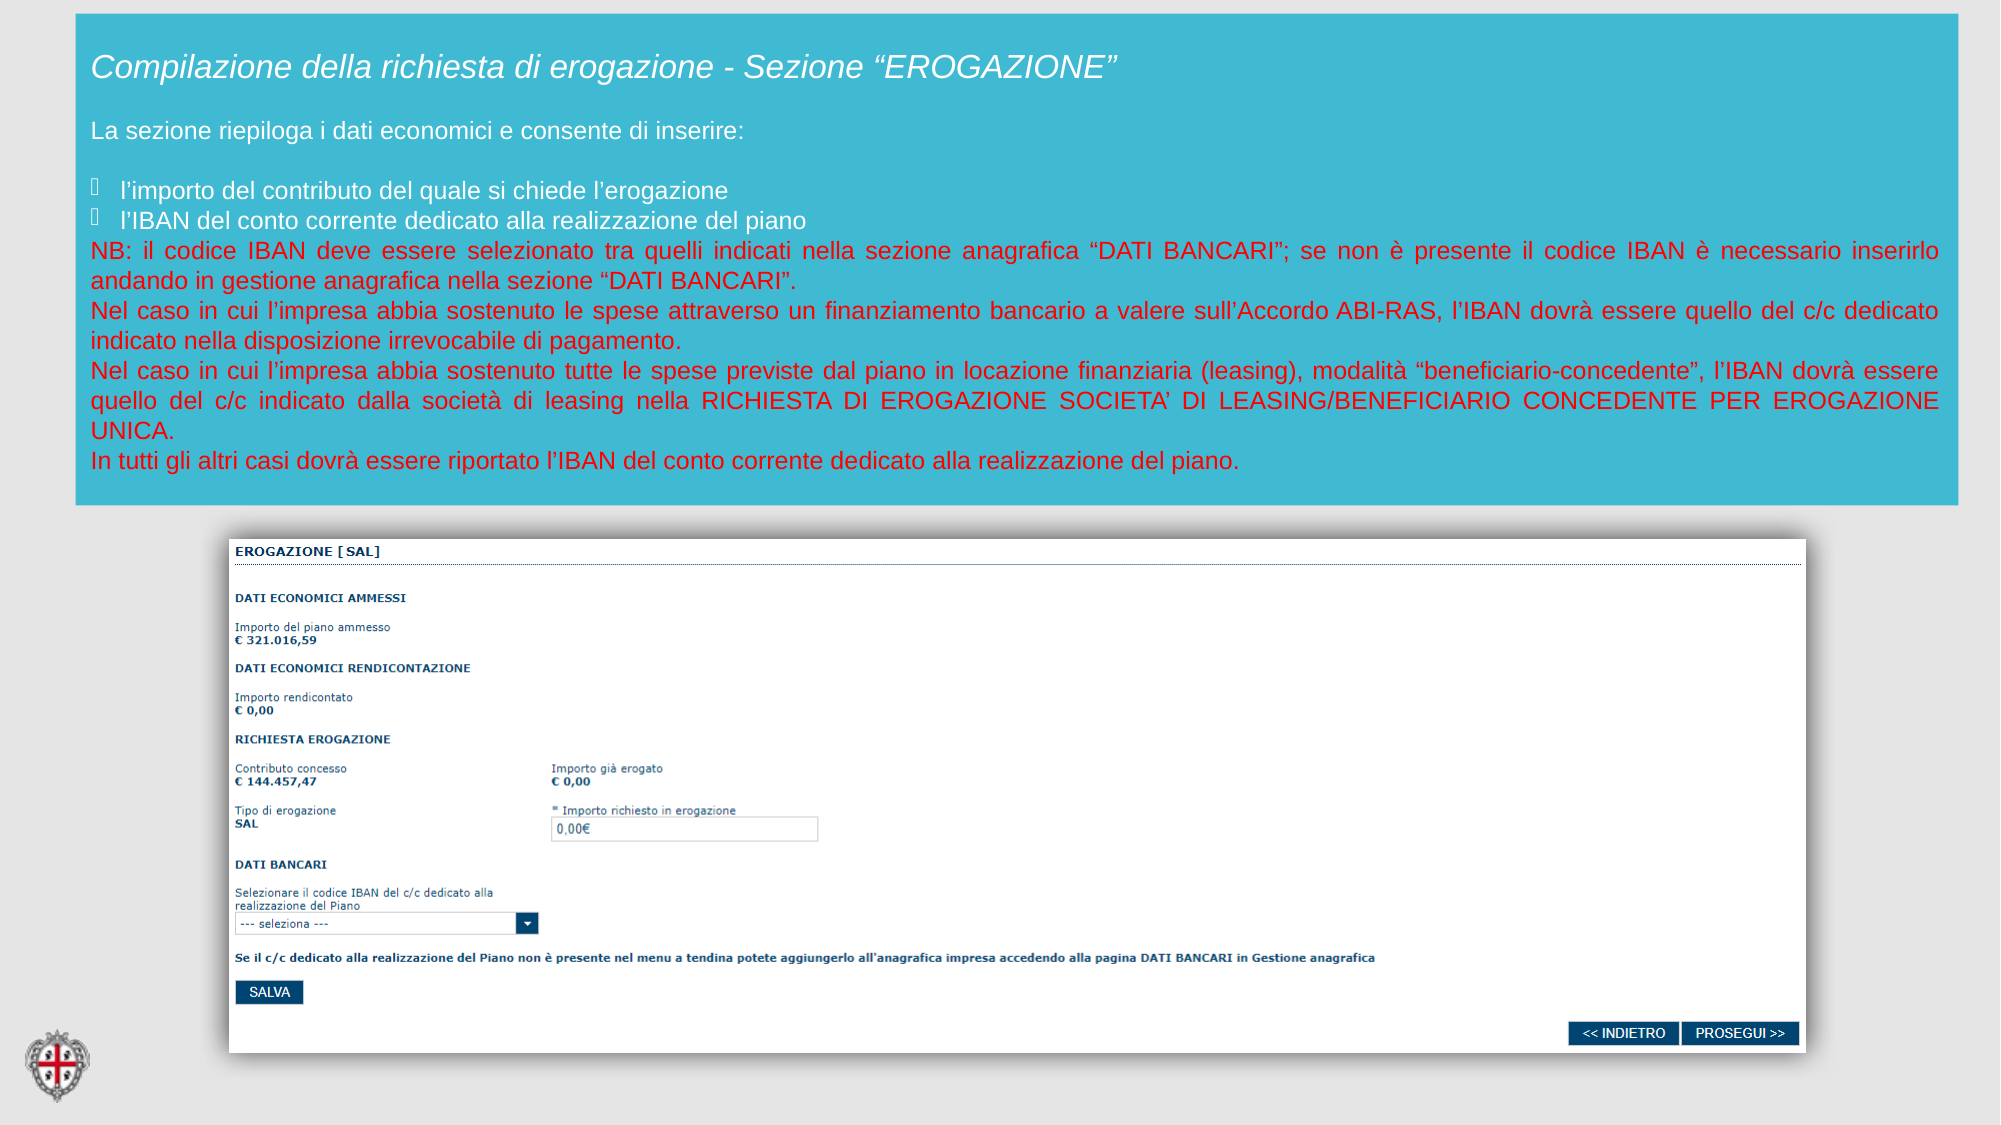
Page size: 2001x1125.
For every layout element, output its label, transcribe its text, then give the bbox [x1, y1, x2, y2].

picture [25, 1028, 90, 1103]
text_box Compilazione della richiesta di erogazione - Sezione “EROGAZIONE” La sezione riepiloga i dati economici e consente di inserire: l’importo del contributo del quale si chiede l’erogazione l’IBAN del conto corrente dedicato alla realizzazione del piano NB: il codice IBAN deve essere selezionato tra quelli indicati nella sezione anagrafica “DATI BANCARI”; se non è presente il codice IBAN è necessario inserirlo andando in gestione anagrafica nella sezione “DATI BANCARI”. Nel caso in cui l’impresa abbia sostenuto le spese attraverso un finanziamento bancario a valere sull’Accordo ABI-RAS, l’IBAN dovrà essere quello del c/c dedicato indicato nella disposizione irrevocabile di pagamento. Nel caso in cui l’impresa abbia sostenuto tutte le spese previste dal piano in locazione finanziaria (leasing), modalità “beneficiario-concedente”, l’IBAN dovrà essere quello del c/c indicato dalla società di leasing nella RICHIESTA DI EROGAZIONE SOCIETA’ DI LEASING/BENEFICIARIO CONCEDENTE PER EROGAZIONE UNICA. In tutti gli altri casi dovrà essere riportato l’IBAN del conto corrente dedicato alla realizzazione del piano. [75, 13, 1959, 506]
slide_number 21 [1744, 1042, 1996, 1103]
picture [228, 538, 1806, 1053]
